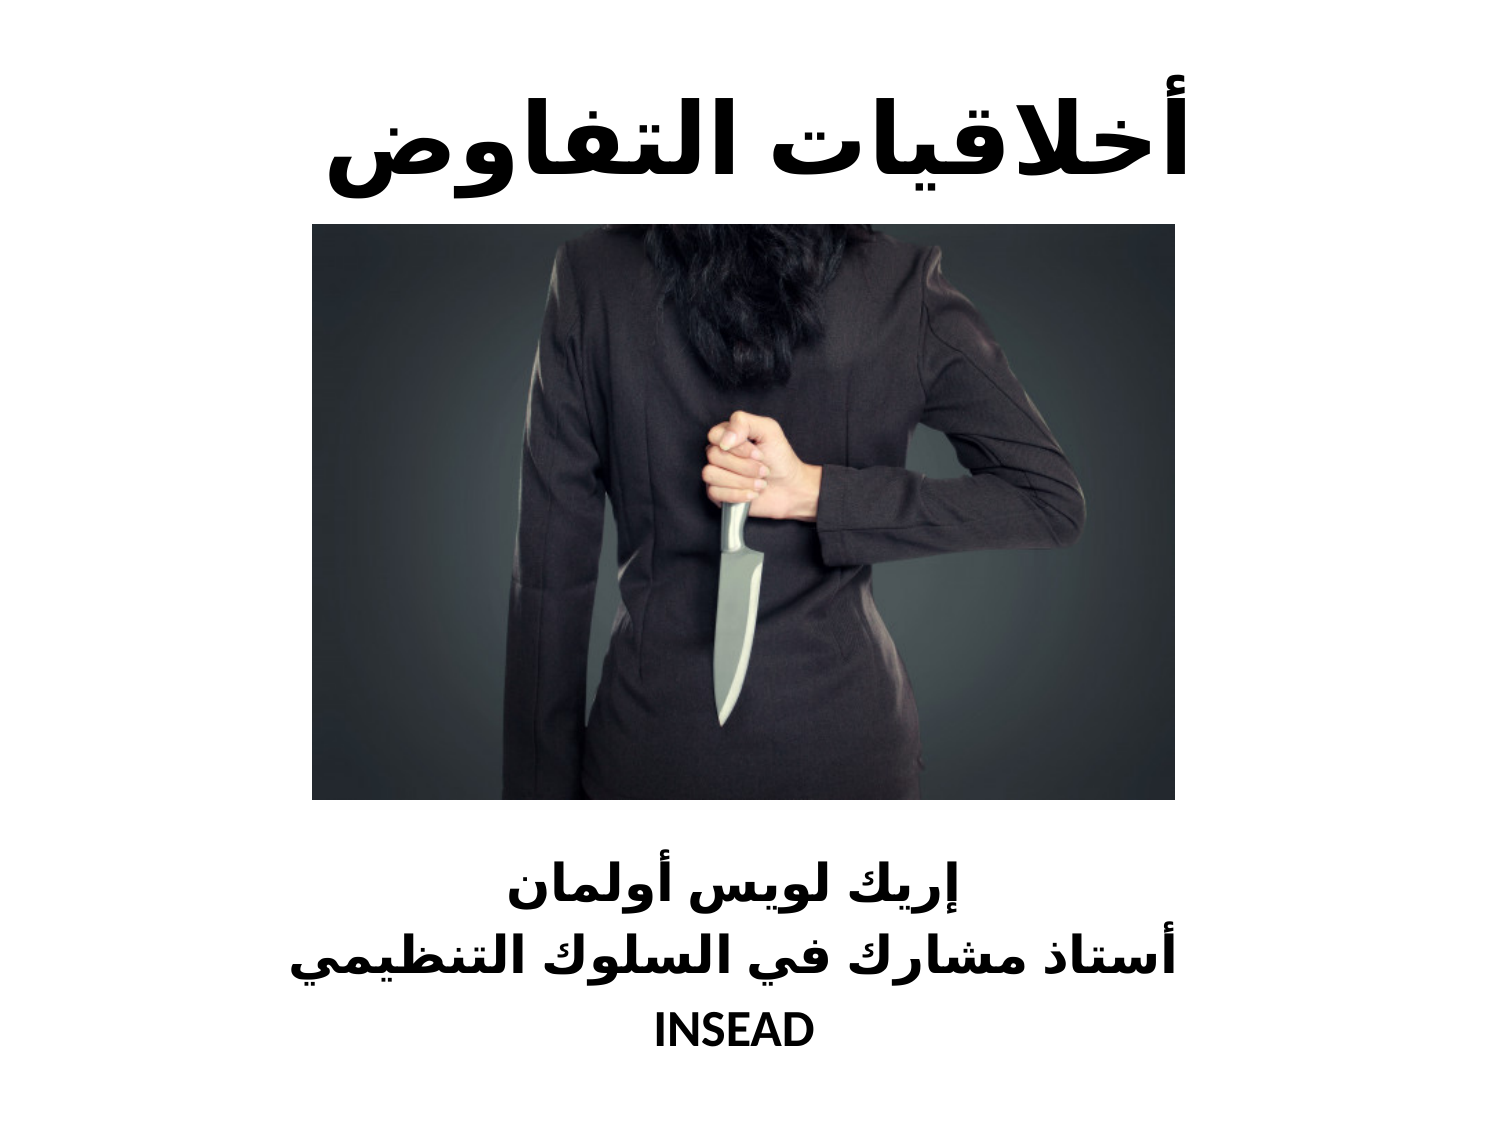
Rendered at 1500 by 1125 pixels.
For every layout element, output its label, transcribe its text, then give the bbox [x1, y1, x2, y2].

text_box أخلاقيات التفاوض [121, 0, 1397, 342]
picture [312, 224, 1176, 800]
list إريك لويس أولمان أستاذ مشارك في السلوك التنظيمي INSEAD [96, 783, 1372, 1125]
